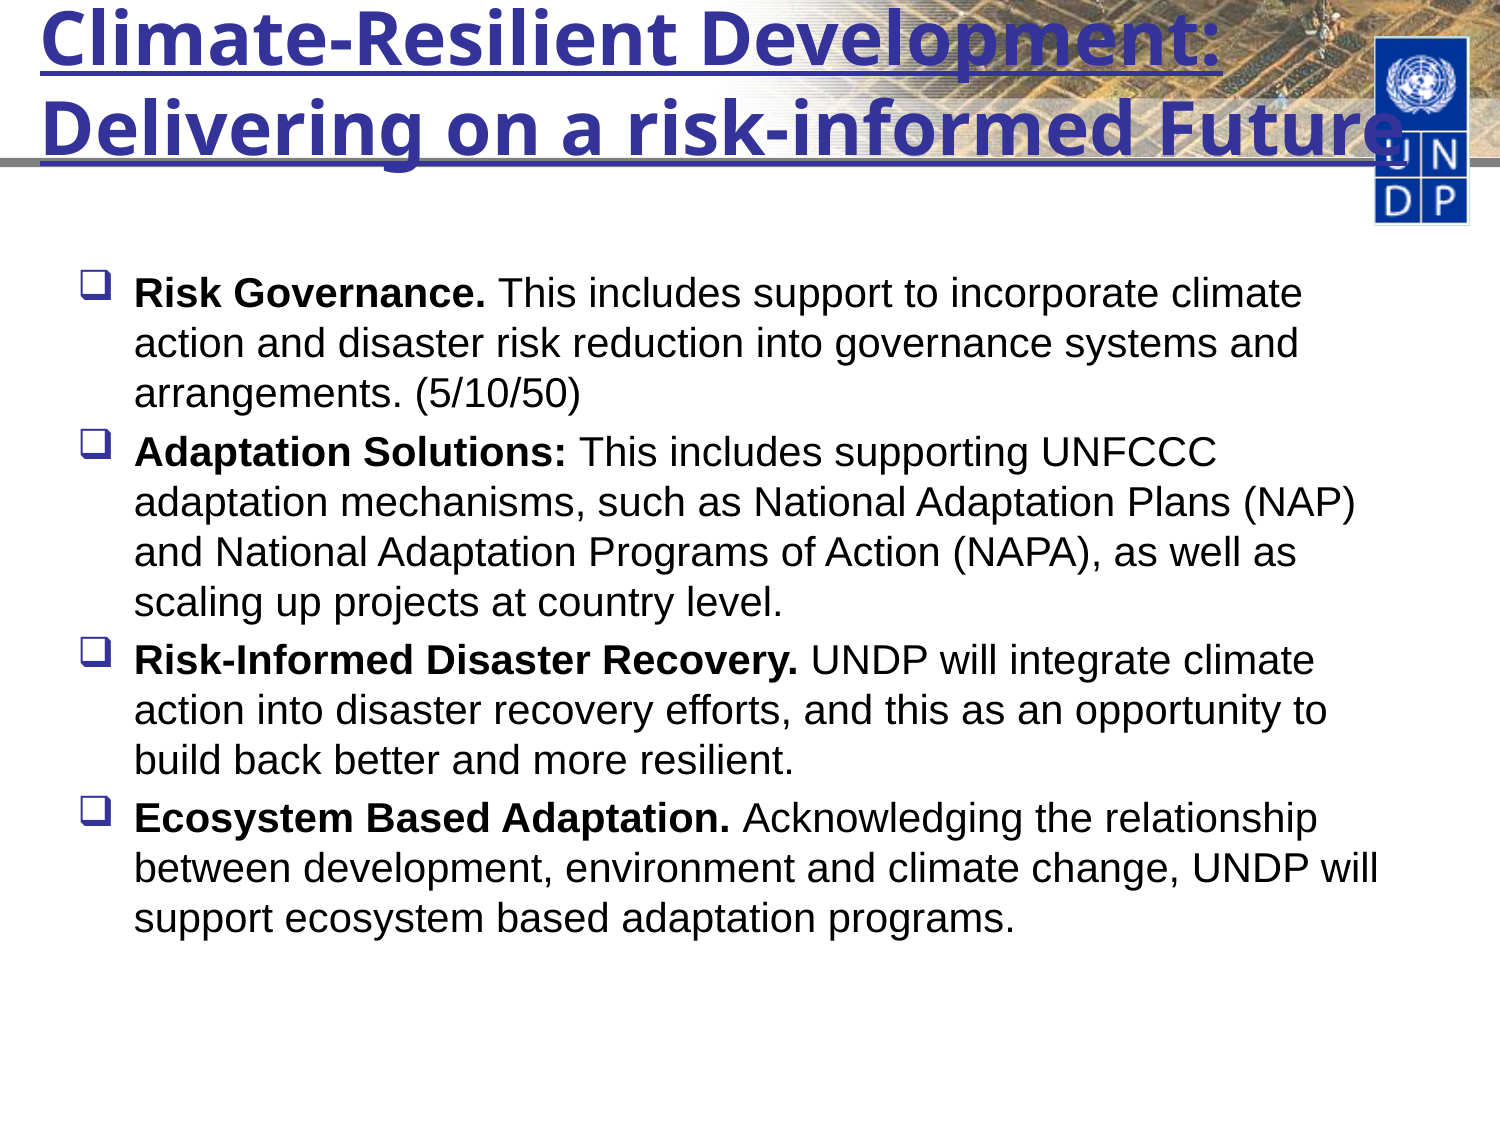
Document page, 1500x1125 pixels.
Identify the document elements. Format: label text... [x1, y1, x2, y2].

picture [703, 0, 1500, 157]
list Risk Governance. This includes support to incorporate climate action and disaster risk reduction into governance systems and arrangements. (5/10/50) Adaptation Solutions: This includes supporting UNFCCC adaptation mechanisms, such as National Adaptation Plans (NAP) and National Adaptation Programs of Action (NAPA), as well as scaling up projects at country level. Risk-Informed Disaster Recovery. UNDP will integrate climate action into disaster recovery efforts, and this as an opportunity to build back better and more resilient. Ecosystem Based Adaptation. Acknowledging the relationship between development, environment and climate change, UNDP will support ecosystem based adaptation programs. [62, 200, 1425, 1005]
picture [1375, 38, 1469, 225]
title Climate-Resilient Development: Delivering on a risk-informed Future [24, 50, 1463, 200]
